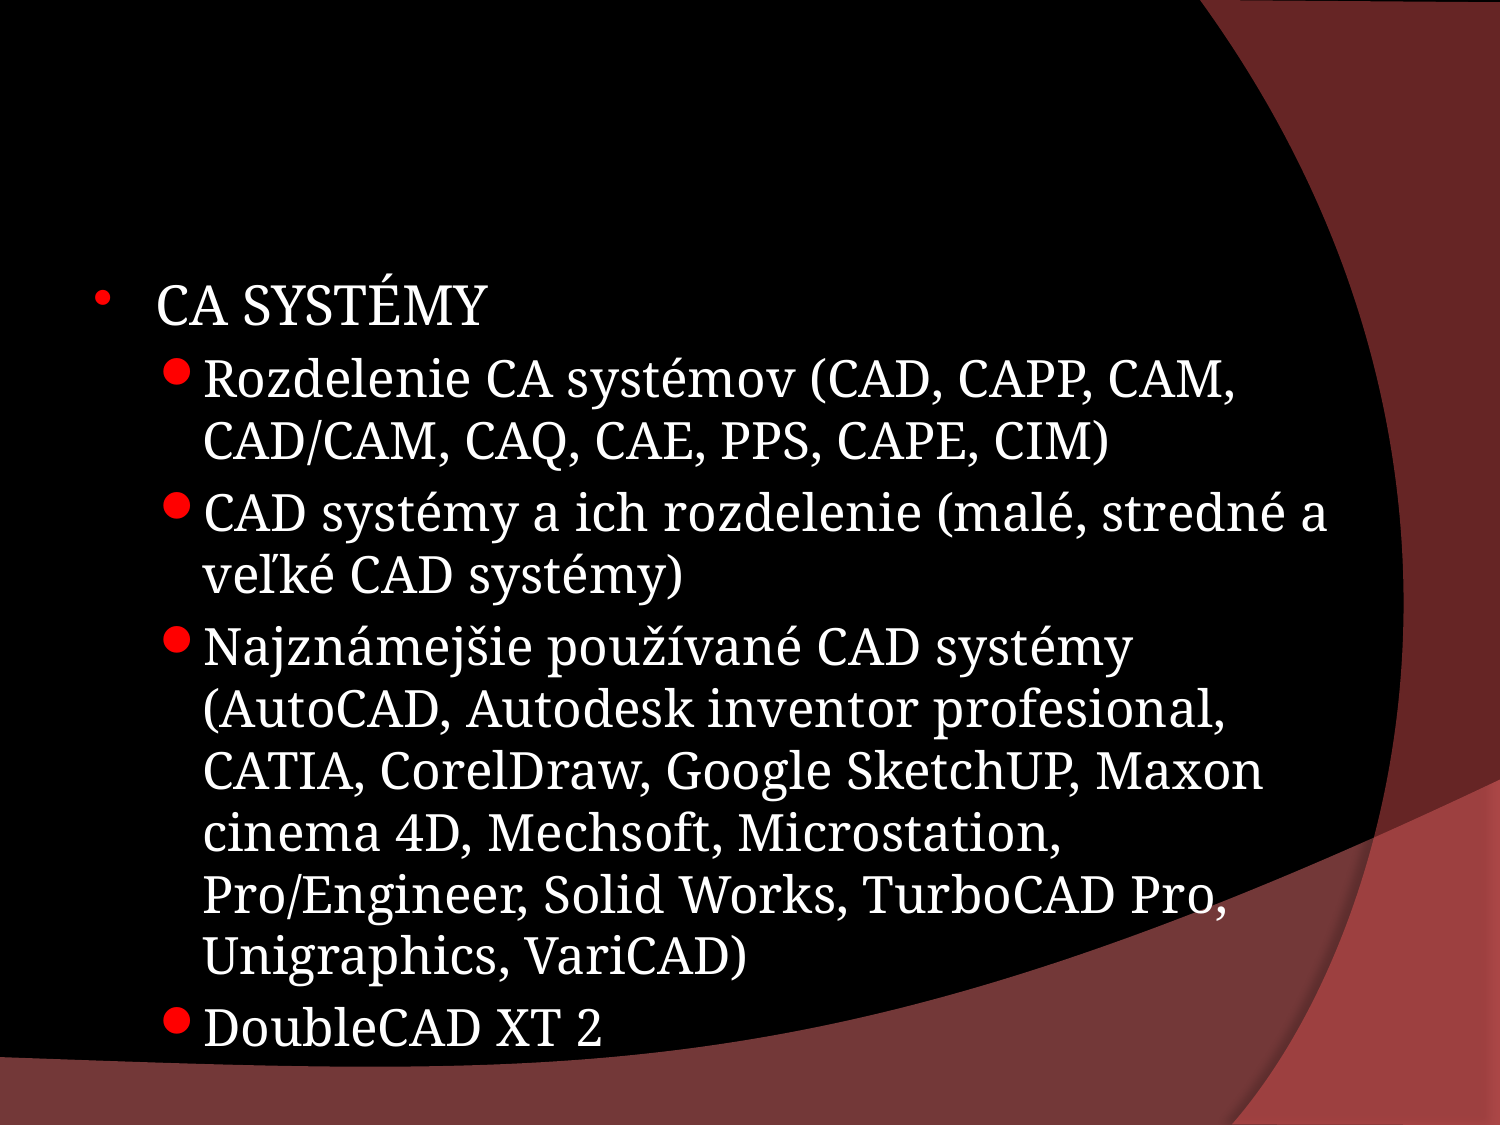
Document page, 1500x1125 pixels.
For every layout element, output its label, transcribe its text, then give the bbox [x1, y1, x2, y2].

list CA SYSTÉMY Rozdelenie CA systémov (CAD, CAPP, CAM, CAD/CAM, CAQ, CAE, PPS, CAPE, CIM) CAD systémy a ich rozdelenie (malé, stredné a veľké CAD systémy) Najznámejšie používané CAD systémy (AutoCAD, Autodesk inventor profesional, CATIA, CorelDraw, Google SketchUP, Maxon cinema 4D, Mechsoft, Microstation, Pro/Engineer, Solid Works, TurboCAD Pro, Unigraphics, VariCAD) DoubleCAD XT 2 [75, 262, 1353, 1071]
